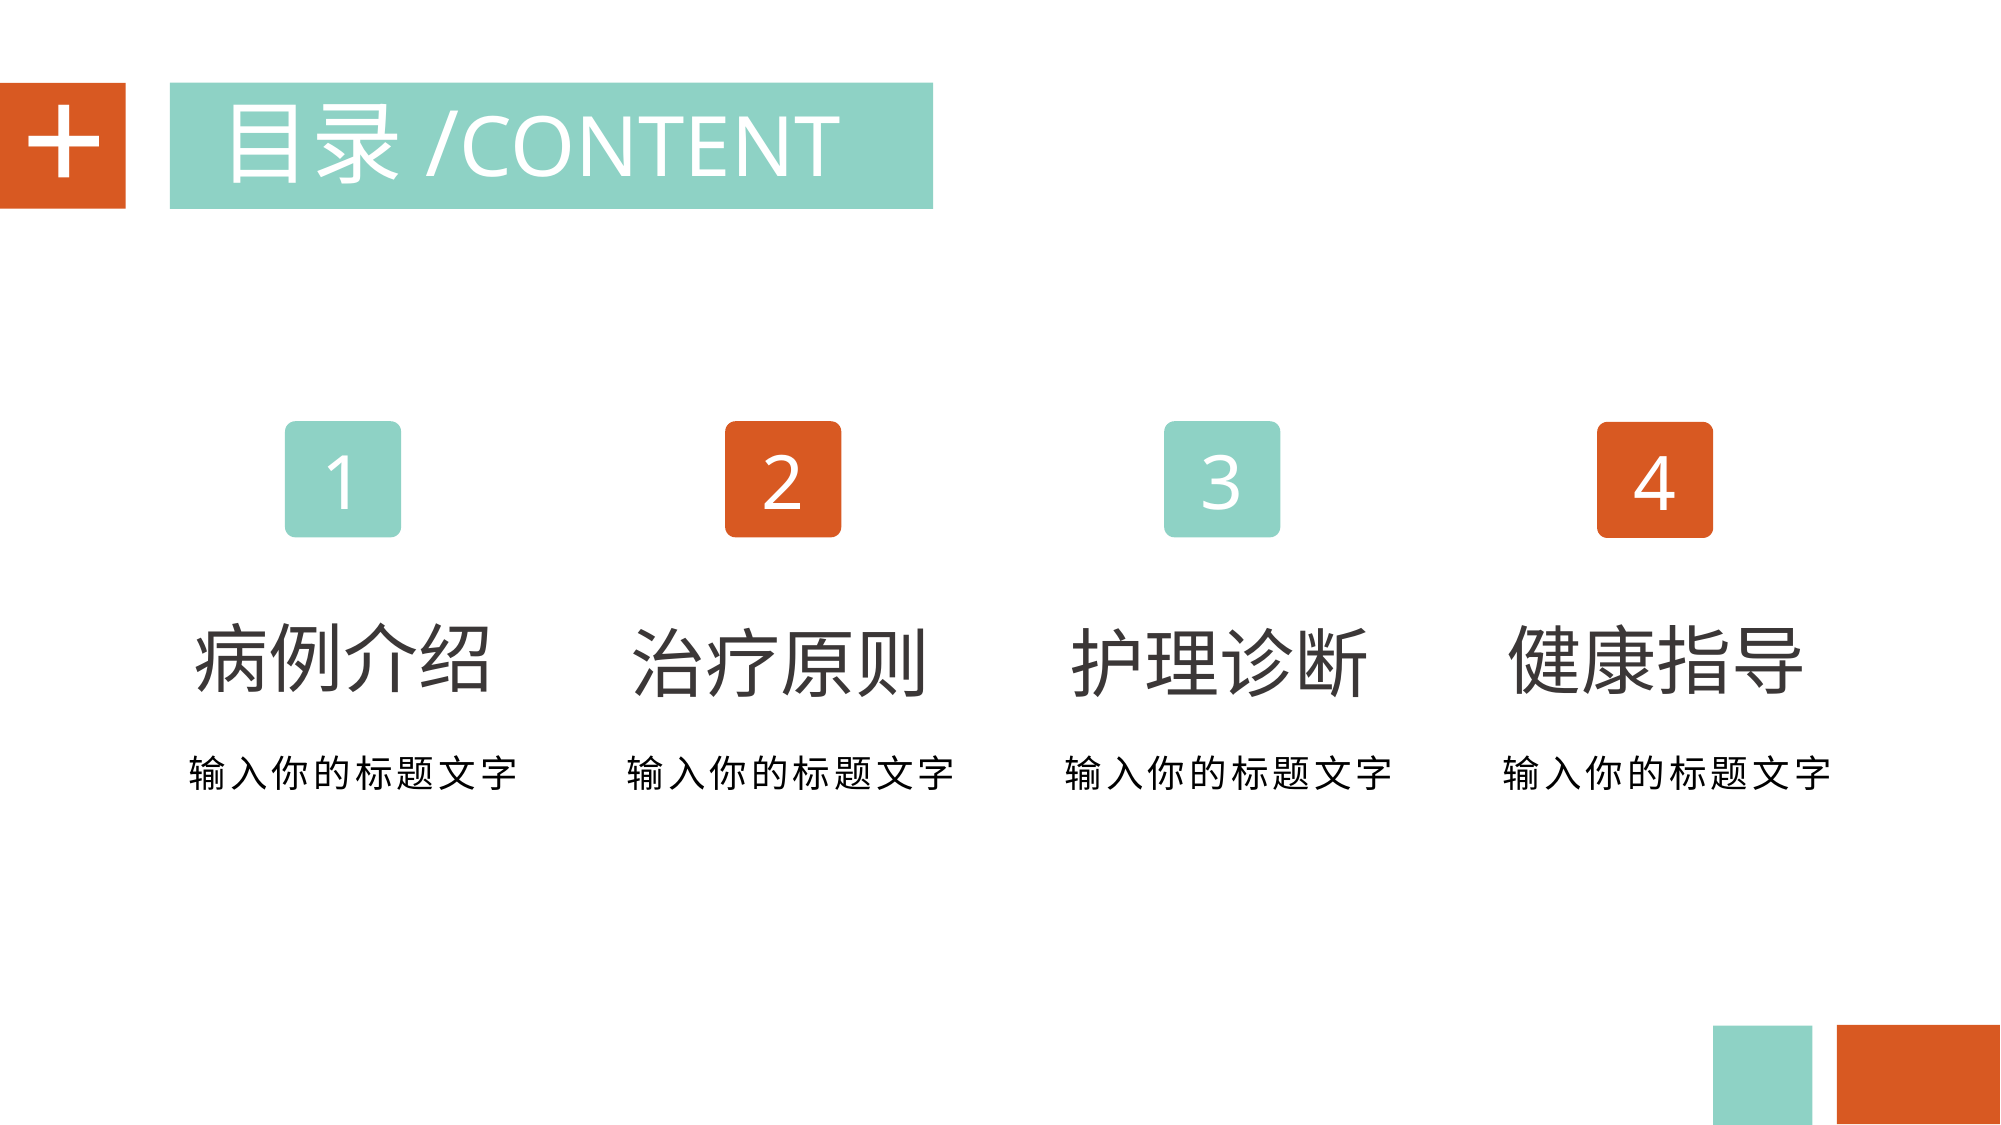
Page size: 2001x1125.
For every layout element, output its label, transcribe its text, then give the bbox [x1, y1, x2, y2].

text_box [0, 82, 6, 210]
text_box 2 [724, 420, 843, 539]
text_box [1712, 1025, 1813, 1125]
text_box 病例介绍 [135, 603, 552, 709]
text_box 目录/CONTENT [205, 76, 894, 202]
text_box 输入你的标题文字 [572, 742, 1010, 802]
text_box 治疗原则 [572, 609, 989, 715]
text_box 护理诊断 [1011, 609, 1428, 715]
text_box 3 [1163, 420, 1282, 539]
text_box [1836, 1024, 2000, 1125]
text_box 健康指导 [1448, 605, 1865, 711]
text_box 输入你的标题文字 [1010, 742, 1448, 802]
text_box [120, 82, 127, 210]
text_box 输入你的标题文字 [1448, 742, 1887, 802]
text_box [169, 82, 934, 210]
text_box + [6, 36, 120, 232]
text_box 1 [283, 420, 403, 539]
text_box 4 [1596, 420, 1715, 540]
text_box 输入你的标题文字 [133, 742, 572, 802]
